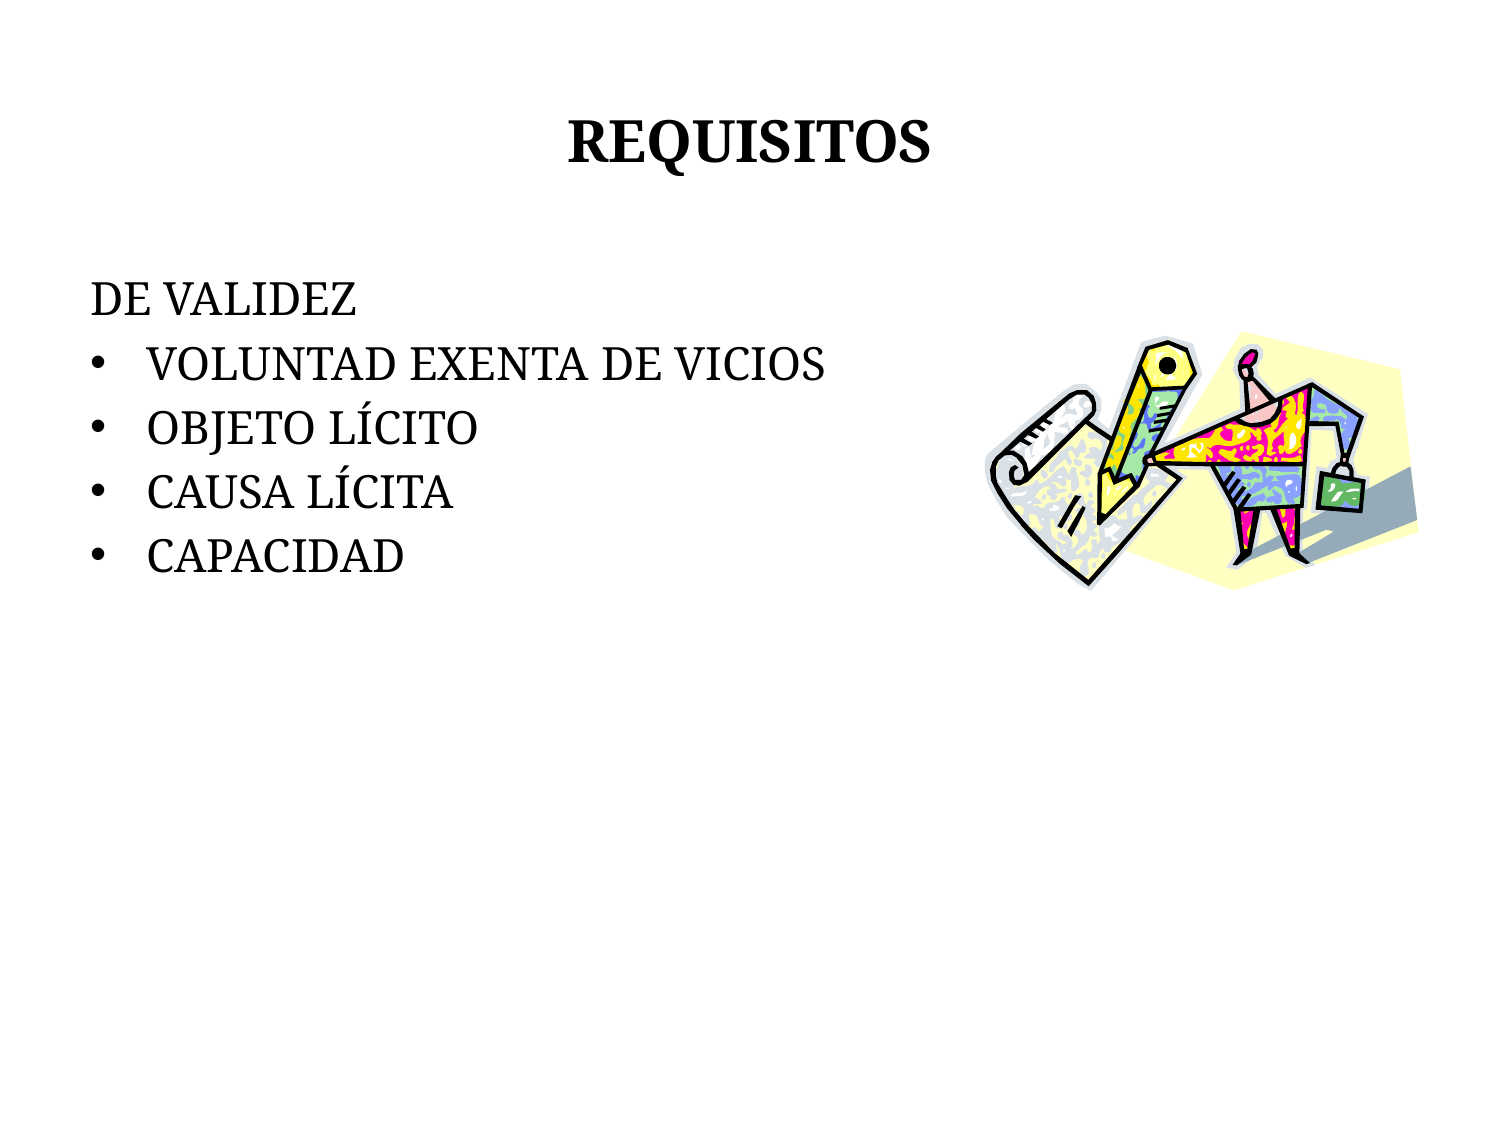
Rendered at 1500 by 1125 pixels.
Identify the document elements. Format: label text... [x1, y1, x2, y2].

list DE VALIDEZ VOLUNTAD EXENTA DE VICIOS OBJETO LÍCITO CAUSA LÍCITA CAPACIDAD [75, 262, 875, 1005]
picture [984, 324, 1426, 598]
title REQUISITOS [75, 45, 1425, 233]
